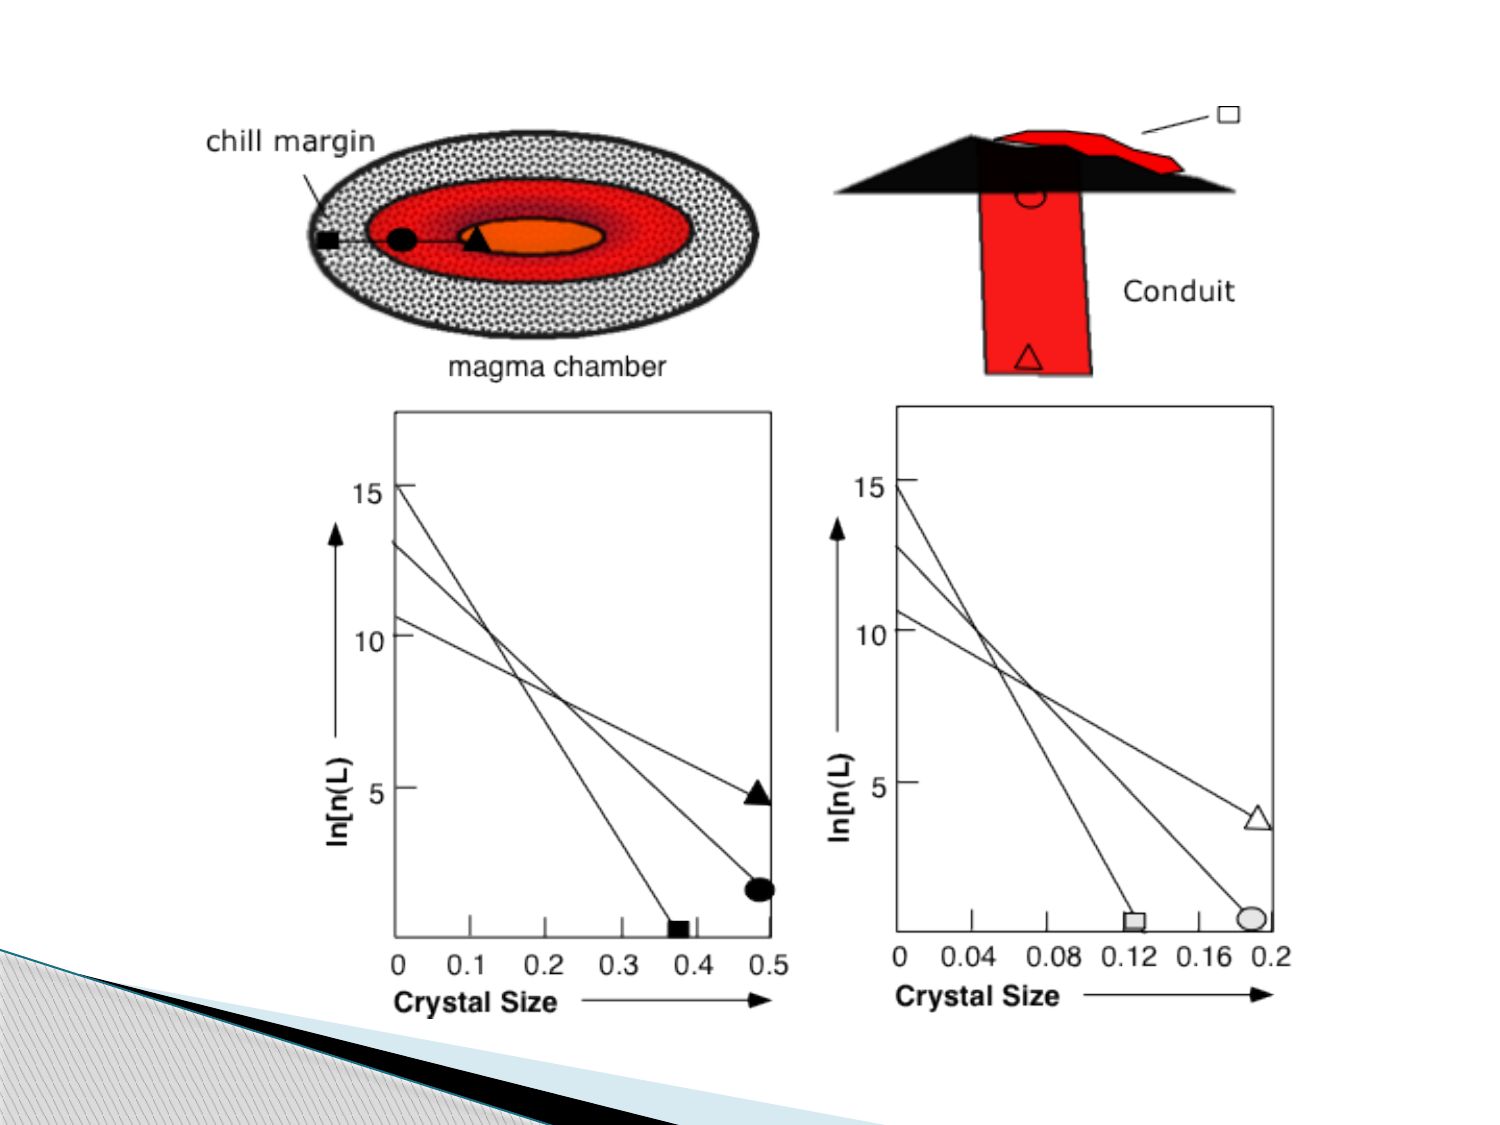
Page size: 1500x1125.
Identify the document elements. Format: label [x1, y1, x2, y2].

picture [206, 105, 1294, 1019]
